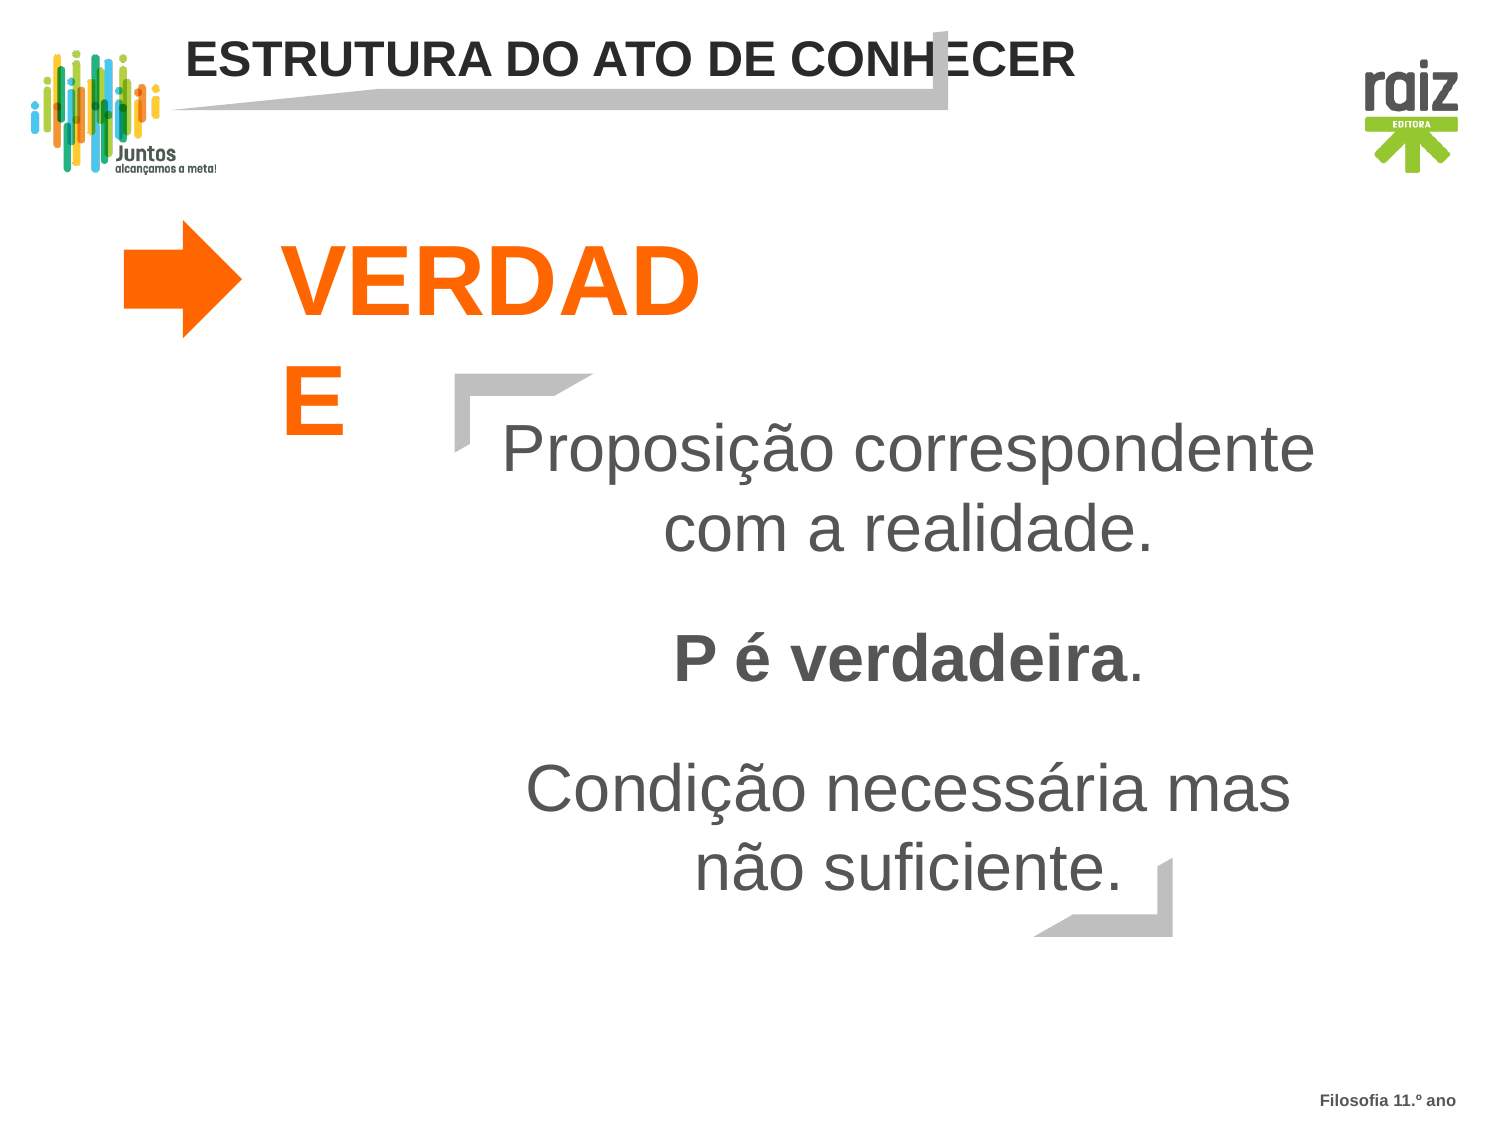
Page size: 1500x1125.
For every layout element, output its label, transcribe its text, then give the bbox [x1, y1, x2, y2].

picture [1365, 59, 1458, 173]
text_box Proposição correspondente com a realidade. P é verdadeira. Condição necessária mas não suficiente. [466, 397, 1353, 912]
text_box [169, 28, 951, 113]
text_box Verdade [265, 208, 774, 463]
picture [29, 49, 217, 176]
text_box Estrutura do ato de conhecer [171, 19, 1105, 94]
text_box [1031, 855, 1175, 939]
text_box [121, 218, 245, 341]
text_box [452, 371, 596, 455]
